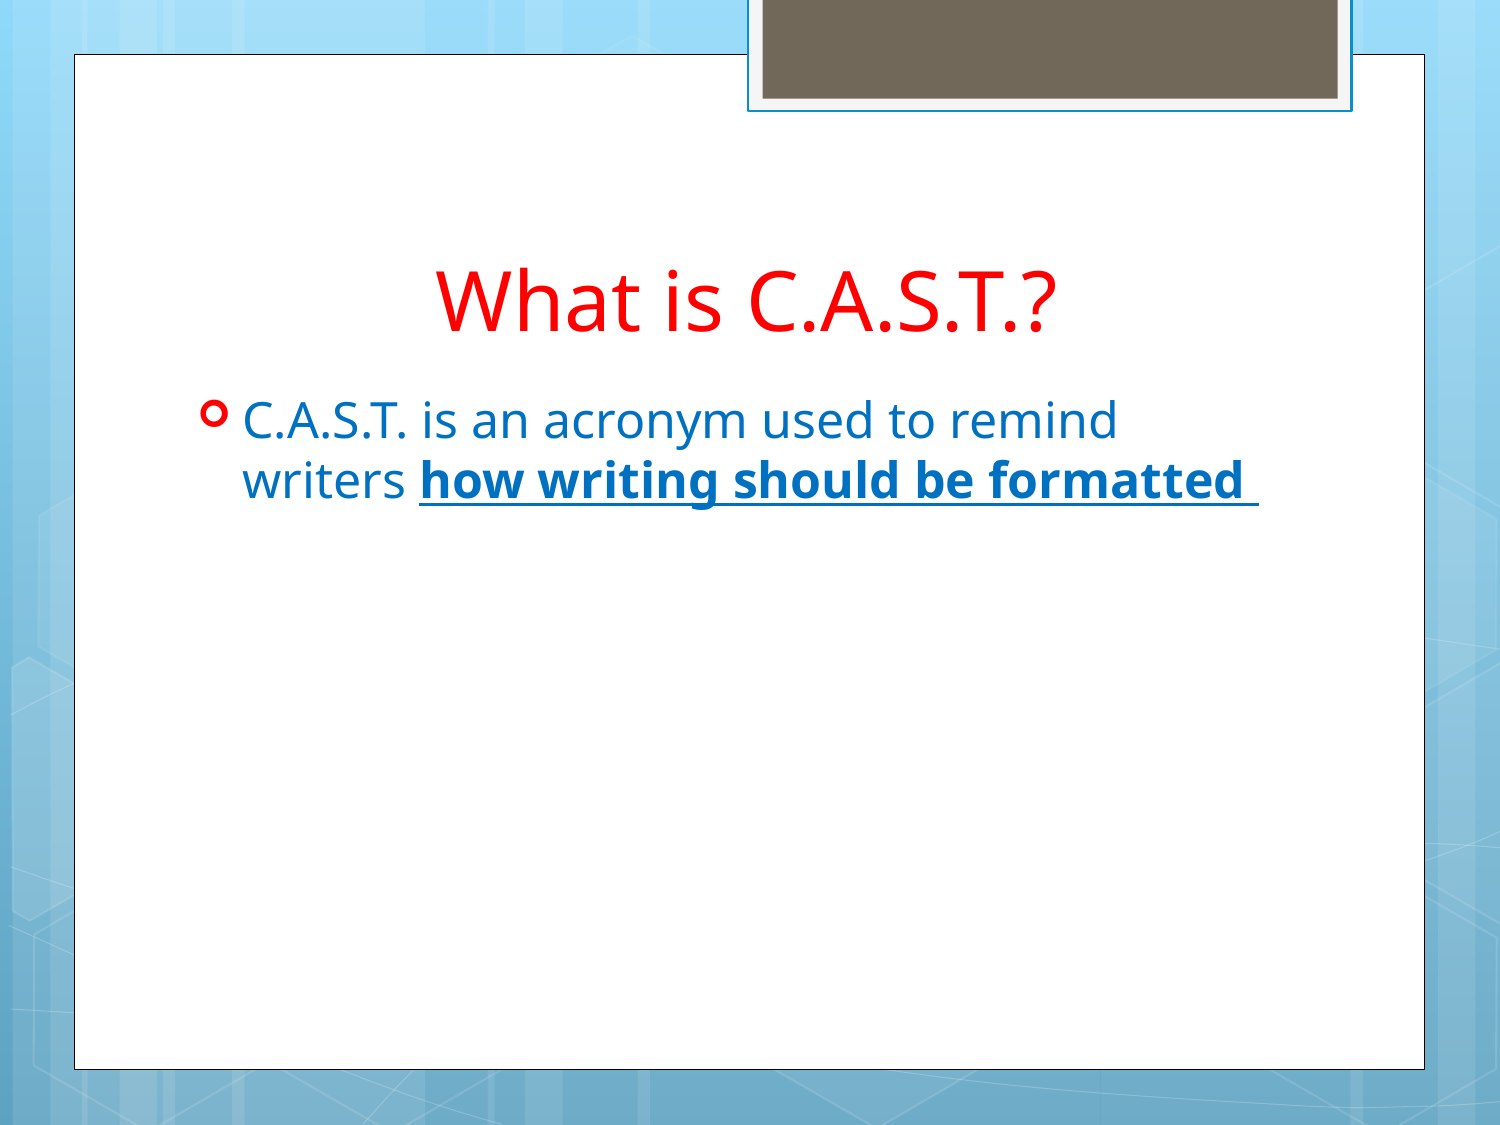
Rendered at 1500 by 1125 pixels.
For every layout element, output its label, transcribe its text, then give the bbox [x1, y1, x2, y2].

list C.A.S.T. is an acronym used to remind writers how writing should be formatted [171, 381, 1283, 957]
title What is C.A.S.T.? [171, 168, 1324, 357]
